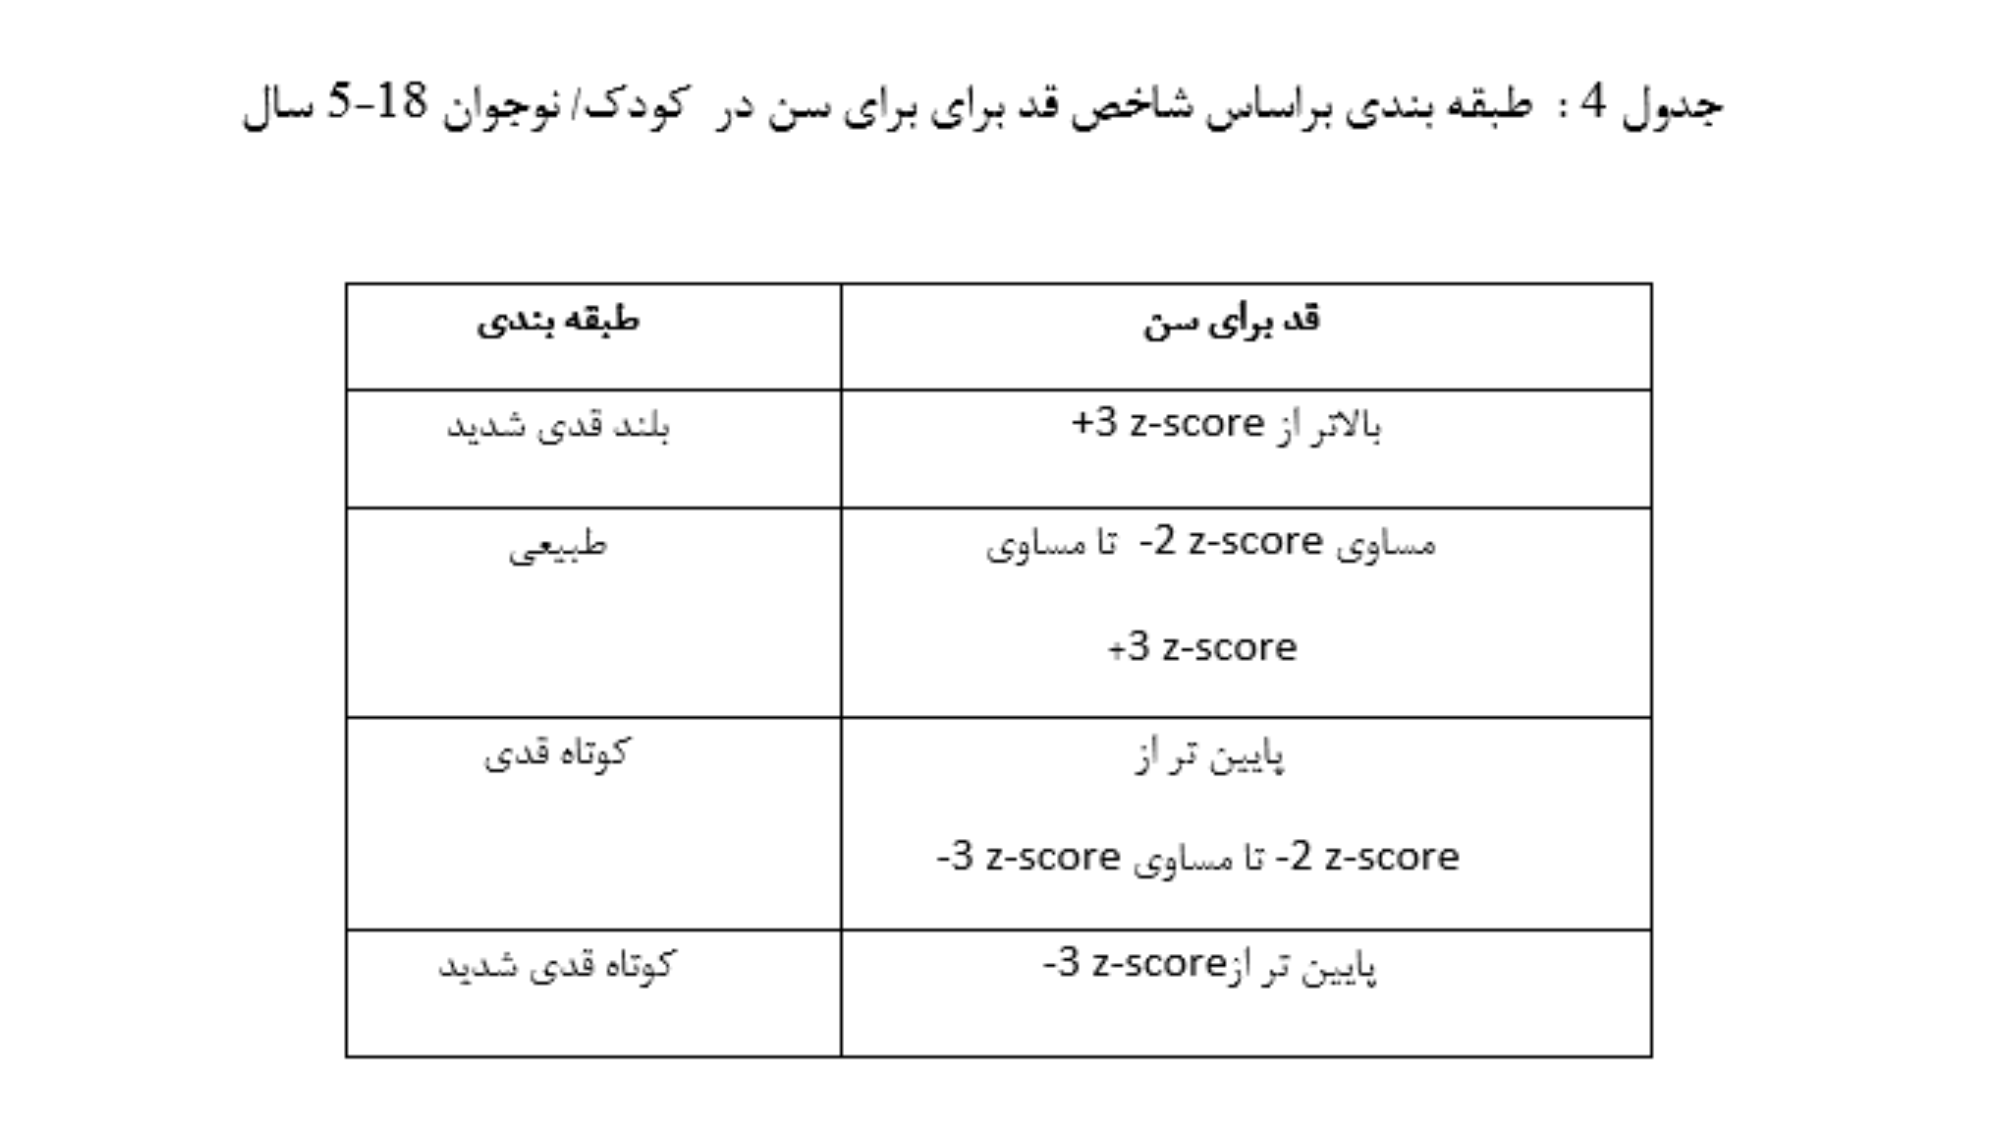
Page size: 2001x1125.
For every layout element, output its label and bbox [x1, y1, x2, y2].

picture [231, 59, 1769, 1083]
